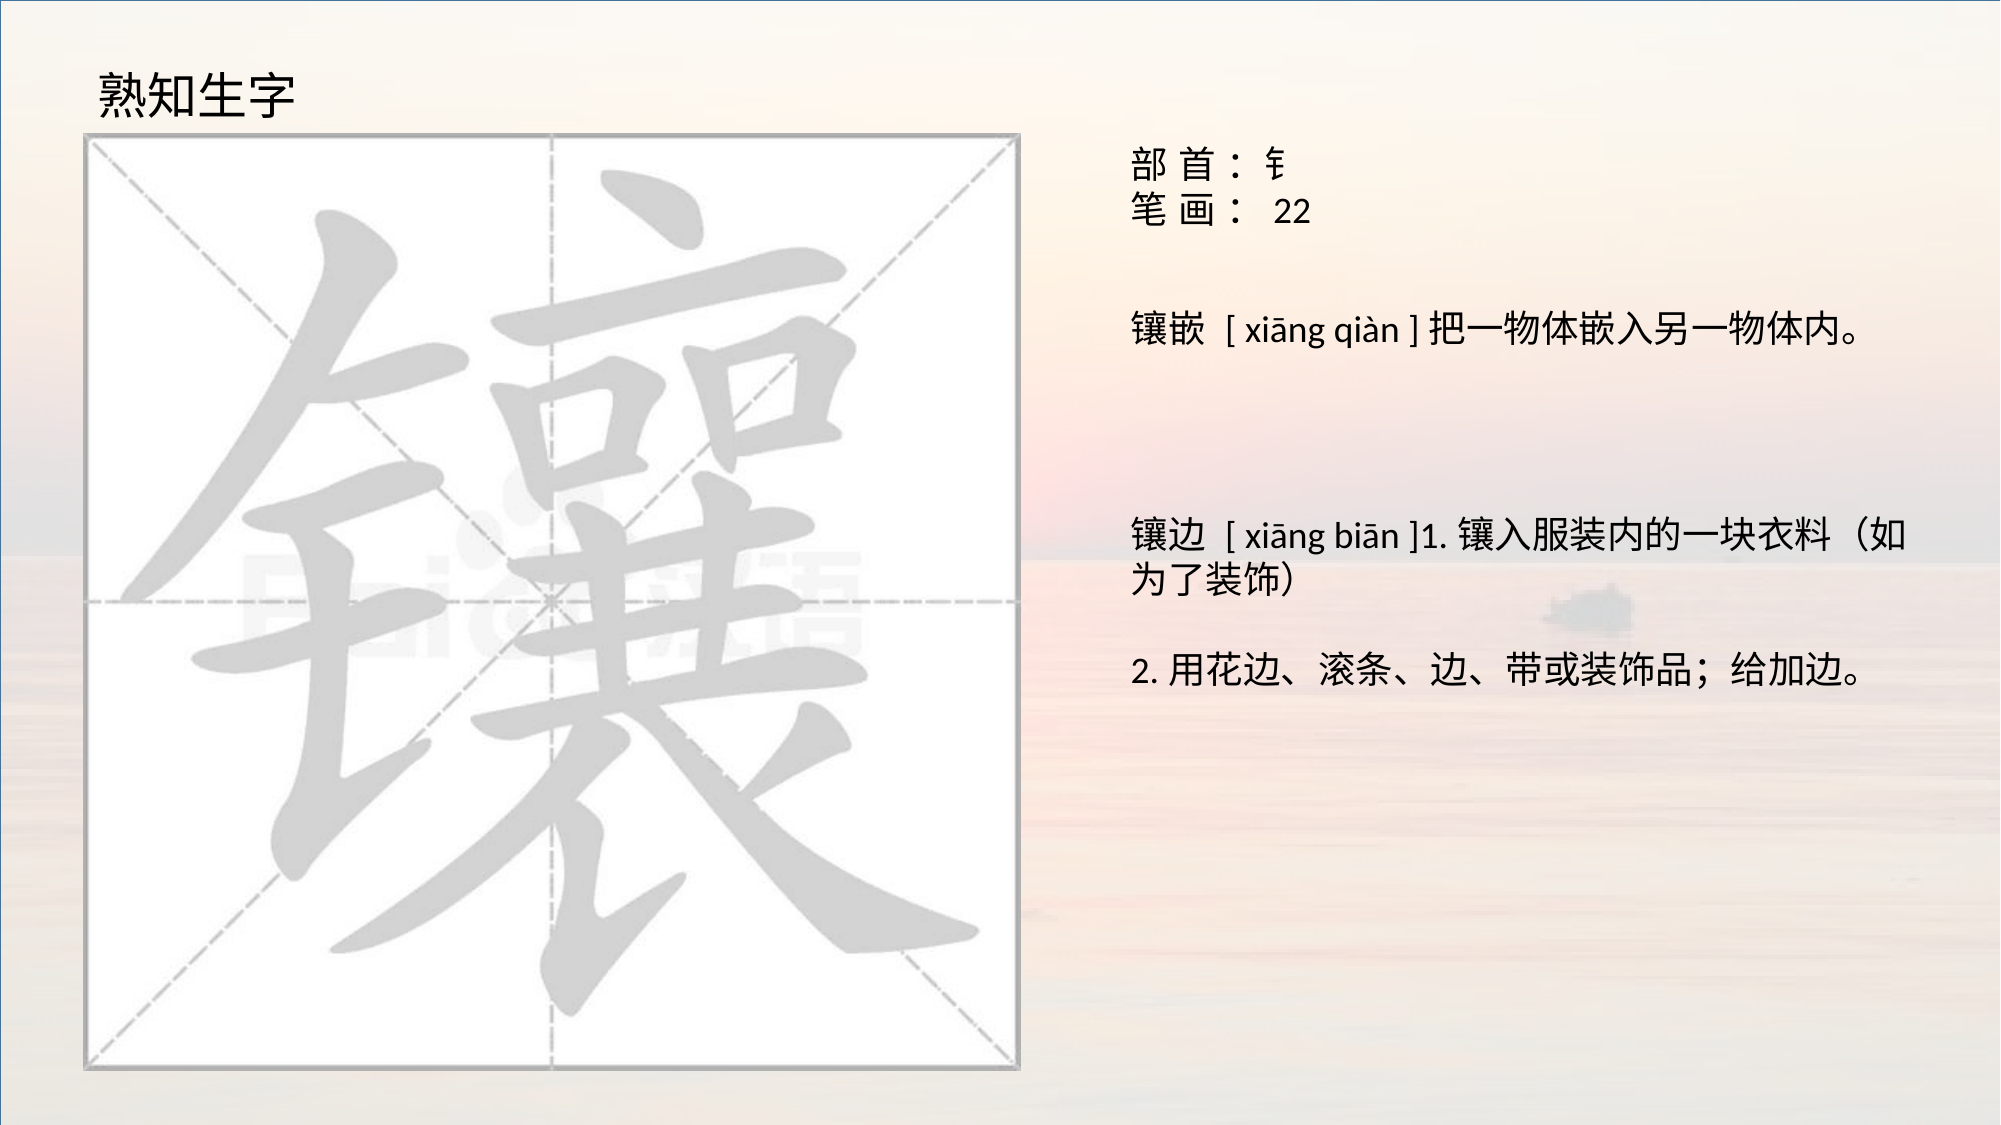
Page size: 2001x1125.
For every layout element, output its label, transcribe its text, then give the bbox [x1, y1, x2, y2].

text_box 熟知生字 [83, 57, 1903, 133]
text_box 部 首 ：钅 笔 画 ：22 [1115, 133, 1533, 238]
picture [83, 133, 1021, 1071]
text_box 镶嵌 [ xiāng qiàn ]把一物体嵌入另一物体内。 [1115, 297, 1882, 358]
text_box 镶边 [ xiāng biān ]1.镶入服装内的一块衣料（如为了装饰） 2.用花边、滚条、边、带或装饰品；给加边。 [1115, 503, 1943, 699]
